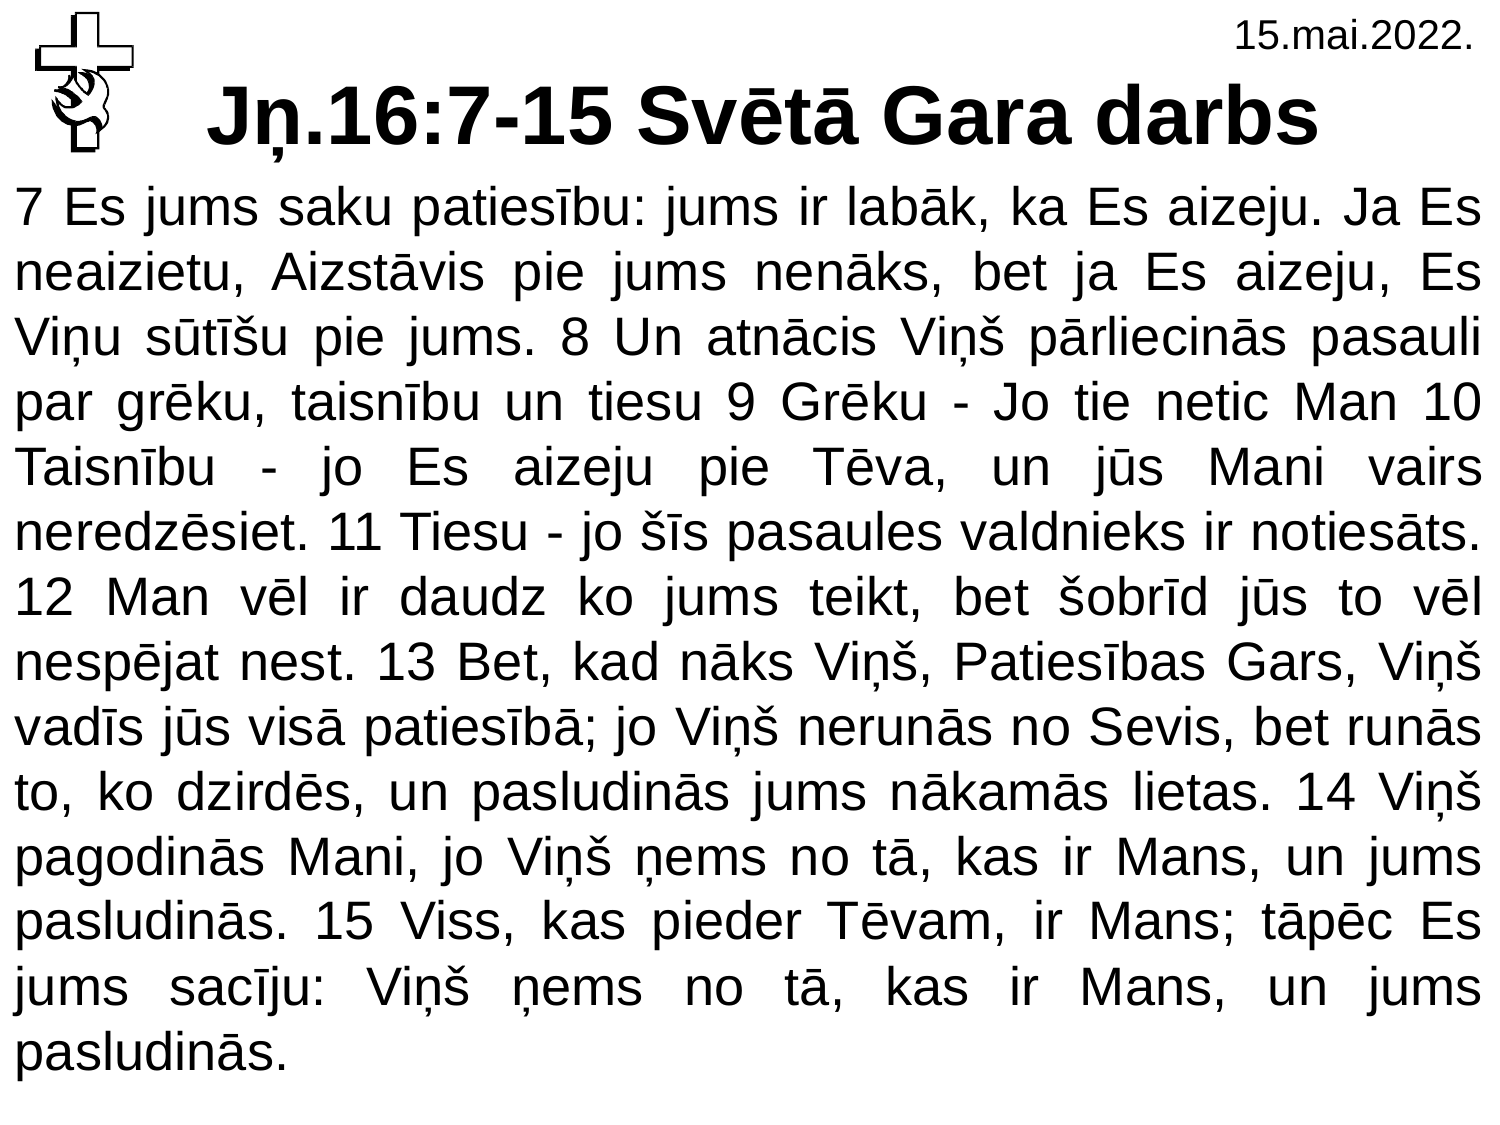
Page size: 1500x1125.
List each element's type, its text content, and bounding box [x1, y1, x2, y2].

title Jņ.16:7-15 Svētā Gara darbs [93, 23, 1436, 163]
text_box 15.mai.2022. [1218, 0, 1500, 65]
text_box 7 Es jums saku patiesību: jums ir labāk, ka Es aizeju. Ja Es neaizietu, Aizstāvis pie jums nenāks, bet ja Es aizeju, Es Viņu sūtīšu pie jums. 8 Un atnācis Viņš pārliecinās pasauli par grēku, taisnību un tiesu 9 Grēku - Jo tie netic Man 10 Taisnību - jo Es aizeju pie Tēva, un jūs Mani vairs neredzēsiet. 11 Tiesu - jo šīs pasaules valdnieks ir notiesāts. 12 Man vēl ir daudz ko jums teikt, bet šobrīd jūs to vēl nespējat nest. 13 Bet, kad nāks Viņš, Patiesības Gars, Viņš vadīs jūs visā patiesībā; jo Viņš nerunās no Sevis, bet runās to, ko dzirdēs, un pasludinās jums nākamās lietas. 14 Viņš pagodinās Mani, jo Viņš ņems no tā, kas ir Mans, un jums pasludinās. 15 Viss, kas pieder Tēvam, ir Mans; tāpēc Es jums sacīju: Viņš ņems no tā, kas ir Mans, un jums pasludinās. [0, 163, 1500, 1089]
picture [34, 11, 134, 153]
